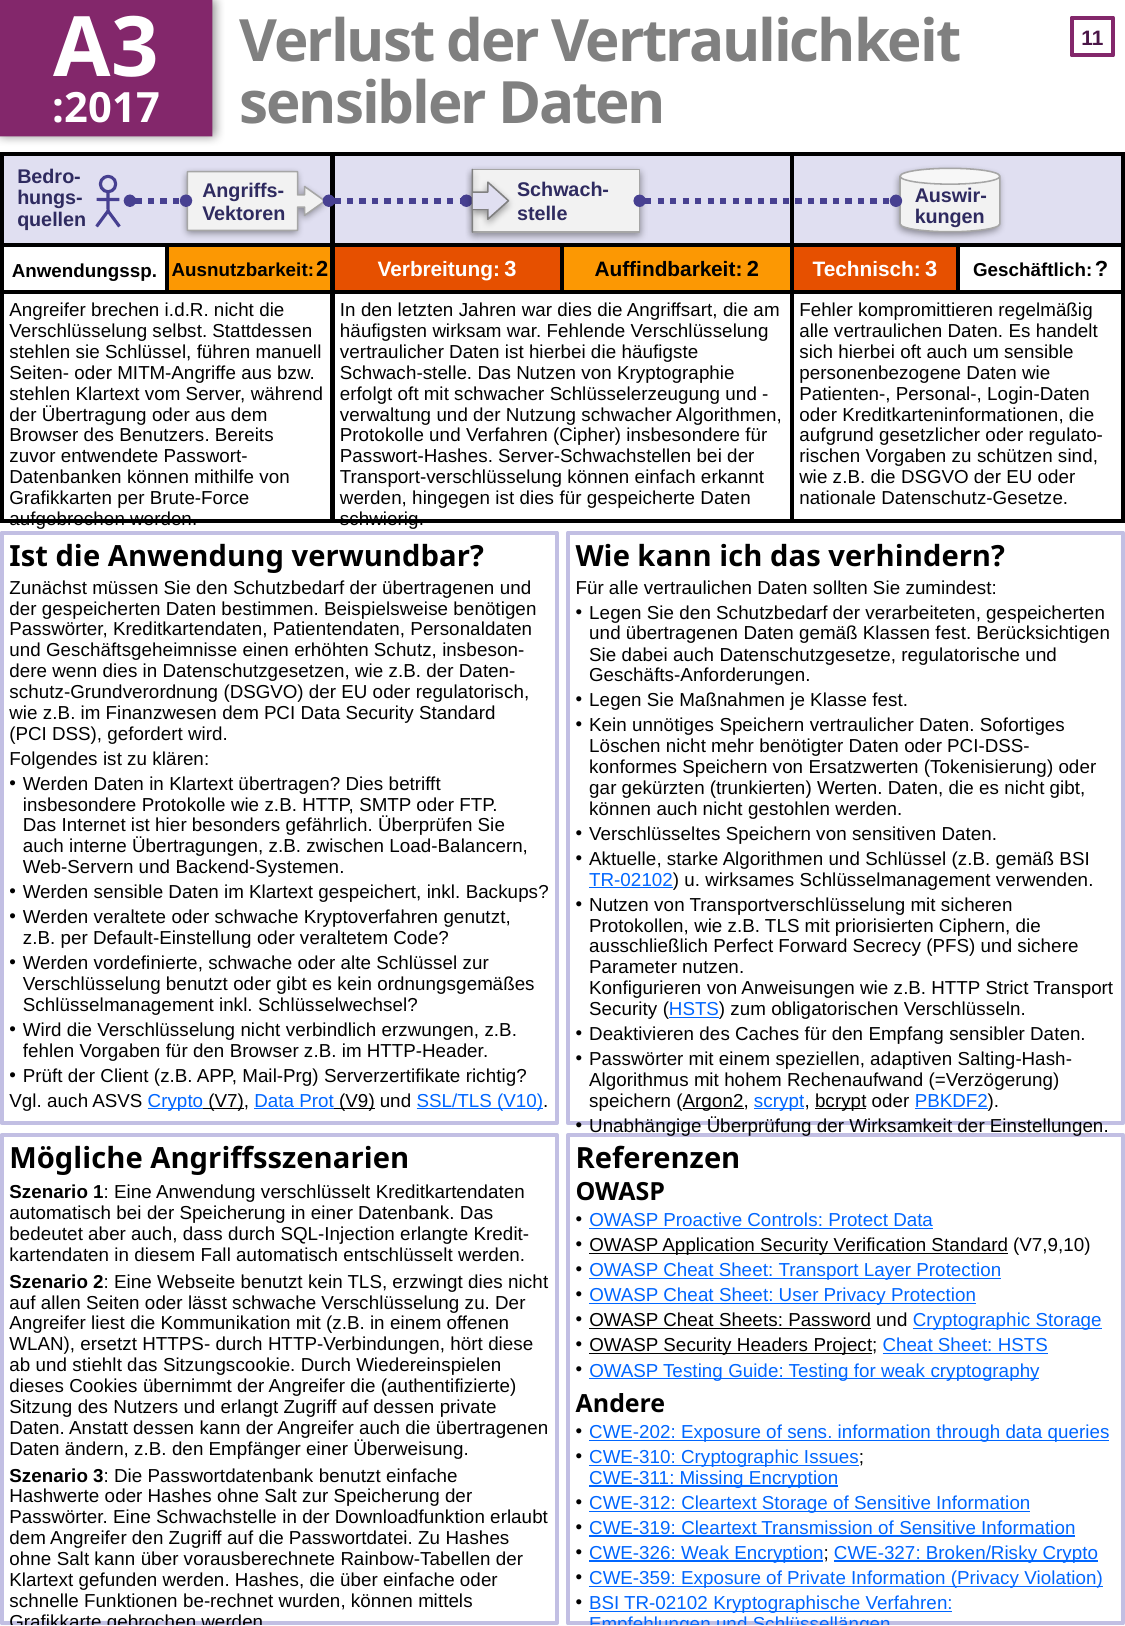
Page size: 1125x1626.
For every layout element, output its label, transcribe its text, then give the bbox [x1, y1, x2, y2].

table_header [792, 154, 1123, 243]
table_cell Auffindbarkeit: 2 [564, 247, 790, 290]
text_box Ist die Anwendung verwundbar? Zunächst müssen Sie den Schutzbedarf der übertragenen und der gespeicherten Daten bestimmen. Beispielsweise benötigen Passwörter, Kreditkartendaten, Patientendaten, Personaldaten und Geschäftsgeheimnisse einen erhöhten Schutz, insbeson-dere wenn dies in Datenschutzgesetzen, wie z.B. der Daten-schutz-Grundverordnung (DSGVO) der EU oder regulatorisch, wie z.B. im Finanzwesen dem PCI Data Security Standard (PCI DSS), gefordert wird. Folgendes ist zu klären: Werden Daten in Klartext übertragen? Dies betrifft insbesondere Protokolle wie z.B. HTTP, SMTP oder FTP. Das Internet ist hier besonders gefährlich. Überprüfen Sie auch interne Übertragungen, z.B. zwischen Load-Balancern, Web-Servern und Backend-Systemen. Werden sensible Daten im Klartext gespeichert, inkl. Backups? Werden veraltete oder schwache Kryptoverfahren genutzt, z.B. per Default-Einstellung oder veraltetem Code? Werden vordefinierte, schwache oder alte Schlüssel zur Verschlüsselung benutzt oder gibt es kein ordnungsgemäßes Schlüsselmanagement inkl. Schlüsselwechsel? Wird die Verschlüsselung nicht verbindlich erzwungen, z.B. fehlen Vorgaben für den Browser z.B. im HTTP-Header. Prüft der Client (z.B. APP, Mail-Prg) Serverzertifikate richtig? Vgl. auch ASVS Crypto (V7), Data Prot (V9) und SSL/TLS (V10). [0, 531, 559, 1125]
table_cell Verbreitung: 3 [335, 247, 560, 290]
table_cell [960, 247, 1121, 290]
table_cell Ausnutzbarkeit: 2 [169, 247, 330, 290]
table_cell Fehler kompromittieren regelmäßig alle vertraulichen Daten. Es handelt sich hierbei oft auch um sensible personenbezogene Daten wie Patienten-, Personal-, Login-Daten oder Kreditkarteninformationen, die aufgrund gesetzlicher oder regulato-rischen Vorgaben zu schützen sind, wie z.B. die DSGVO der EU oder nationale Datenschutz-Gesetze. [792, 294, 1123, 537]
text_box Mögliche Angriffsszenarien Szenario 1: Eine Anwendung verschlüsselt Kreditkartendaten automatisch bei der Speicherung in einer Datenbank. Das bedeutet aber auch, dass durch SQL-Injection erlangte Kredit-kartendaten in diesem Fall automatisch entschlüsselt werden. Szenario 2: Eine Webseite benutzt kein TLS, erzwingt dies nicht auf allen Seiten oder lässt schwache Verschlüsselung zu. Der Angreifer liest die Kommunikation mit (z.B. in einem offenen WLAN), ersetzt HTTPS- durch HTTP-Verbindungen, hört diese ab und stiehlt das Sitzungscookie. Durch Wiedereinspielen dieses Cookies übernimmt der Angreifer die (authentifizierte) Sitzung des Nutzers und erlangt Zugriff auf dessen private Daten. Anstatt dessen kann der Angreifer auch die übertragenen Daten ändern, z.B. den Empfänger einer Überweisung. Szenario 3: Die Passwortdatenbank benutzt einfache Hashwerte oder Hashes ohne Salt zur Speicherung der Passwörter. Eine Schwachstelle in der Downloadfunktion erlaubt dem Angreifer den Zugriff auf die Passwortdatei. Zu Hashes ohne Salt kann über vorausberechnete Rainbow-Tabellen der Klartext gefunden werden. Hashes, die über einfache oder schnelle Funktionen be-rechnet wurden, können mittels Grafikkarte gebrochen werden. [0, 1133, 559, 1625]
table_cell In den letzten Jahren war dies die Angriffsart, die am häufigsten wirksam war. Fehlende Verschlüsselung vertraulicher Daten ist hierbei die häufigste Schwach-stelle. Das Nutzen von Kryptographie erfolgt oft mit schwacher Schlüsselerzeugung und -verwaltung und der Nutzung schwacher Algorithmen, Protokolle und Verfahren (Cipher) insbesondere für Passwort-Hashes. Server-Schwachstellen bei der Transport-verschlüsselung können einfach erkannt werden, hingegen ist dies für gespeicherte Daten schwierig. [332, 294, 792, 537]
table_cell Technisch: 3 [794, 247, 956, 290]
title Verlust der Vertraulichkeit sensibler Daten [225, 12, 1125, 134]
table_cell Angreifer brechen i.d.R. nicht die Verschlüsselung selbst. Stattdessen stehlen sie Schlüssel, führen manuell Seiten- oder MITM-Angriffe aus bzw. stehlen Klartext vom Server, während der Übertragung oder aus dem Browser des Benutzers. Bereits zuvor entwendete Passwort-Datenbanken können mithilfe von Grafikkarten per Brute-Force aufgebrochen werden. [2, 294, 332, 537]
text_box Referenzen OWASP OWASP Proactive Controls: Protect Data OWASP Application Security Verification Standard (V7,9,10) OWASP Cheat Sheet: Transport Layer Protection OWASP Cheat Sheet: User Privacy Protection OWASP Cheat Sheets: Password und Cryptographic Storage OWASP Security Headers Project; Cheat Sheet: HSTS OWASP Testing Guide: Testing for weak cryptography Andere CWE-202: Exposure of sens. information through data queries CWE-310: Cryptographic Issues; CWE-311: Missing Encryption CWE-312: Cleartext Storage of Sensitive Information CWE-319: Cleartext Transmission of Sensitive Information CWE-326: Weak Encryption; CWE-327: Broken/Risky Crypto CWE-359: Exposure of Private Information (Privacy Violation) BSI TR-02102 Kryptographische Verfahren: Empfehlungen und Schlüssellängen [566, 1133, 1125, 1625]
table_header [332, 154, 792, 243]
list A3 :2017 [0, 0, 213, 137]
text_box Wie kann ich das verhindern? Für alle vertraulichen Daten sollten Sie zumindest: Legen Sie den Schutzbedarf der verarbeiteten, gespeicherten und übertragenen Daten gemäß Klassen fest. Berücksichtigen Sie dabei auch Datenschutzgesetze, regulatorische und Geschäfts-Anforderungen. Legen Sie Maßnahmen je Klasse fest. Kein unnötiges Speichern vertraulicher Daten. Sofortiges Löschen nicht mehr benötigter Daten oder PCI-DSS-konformes Speichern von Ersatzwerten (Tokenisierung) oder gar gekürzten (trunkierten) Werten. Daten, die es nicht gibt, können auch nicht gestohlen werden. Verschlüsseltes Speichern von sensitiven Daten. Aktuelle, starke Algorithmen und Schlüssel (z.B. gemäß BSI TR-02102) u. wirksames Schlüsselmanagement verwenden. Nutzen von Transportverschlüsselung mit sicheren Protokollen, wie z.B. TLS mit priorisierten Ciphern, die ausschließlich Perfect Forward Secrecy (PFS) und sichere Parameter nutzen. Konfigurieren von Anweisungen wie z.B. HTTP Strict Transport Security (HSTS) zum obligatorischen Verschlüsseln. Deaktivieren des Caches für den Empfang sensibler Daten. Passwörter mit einem speziellen, adaptiven Salting-Hash-Algorithmus mit hohem Rechenaufwand (=Verzögerung) speichern (Argon2, scrypt, bcrypt oder PBKDF2). Unabhängige Überprüfung der Wirksamkeit der Einstellungen. [566, 531, 1125, 1125]
table_cell [4, 247, 165, 290]
table_header [2, 154, 332, 243]
